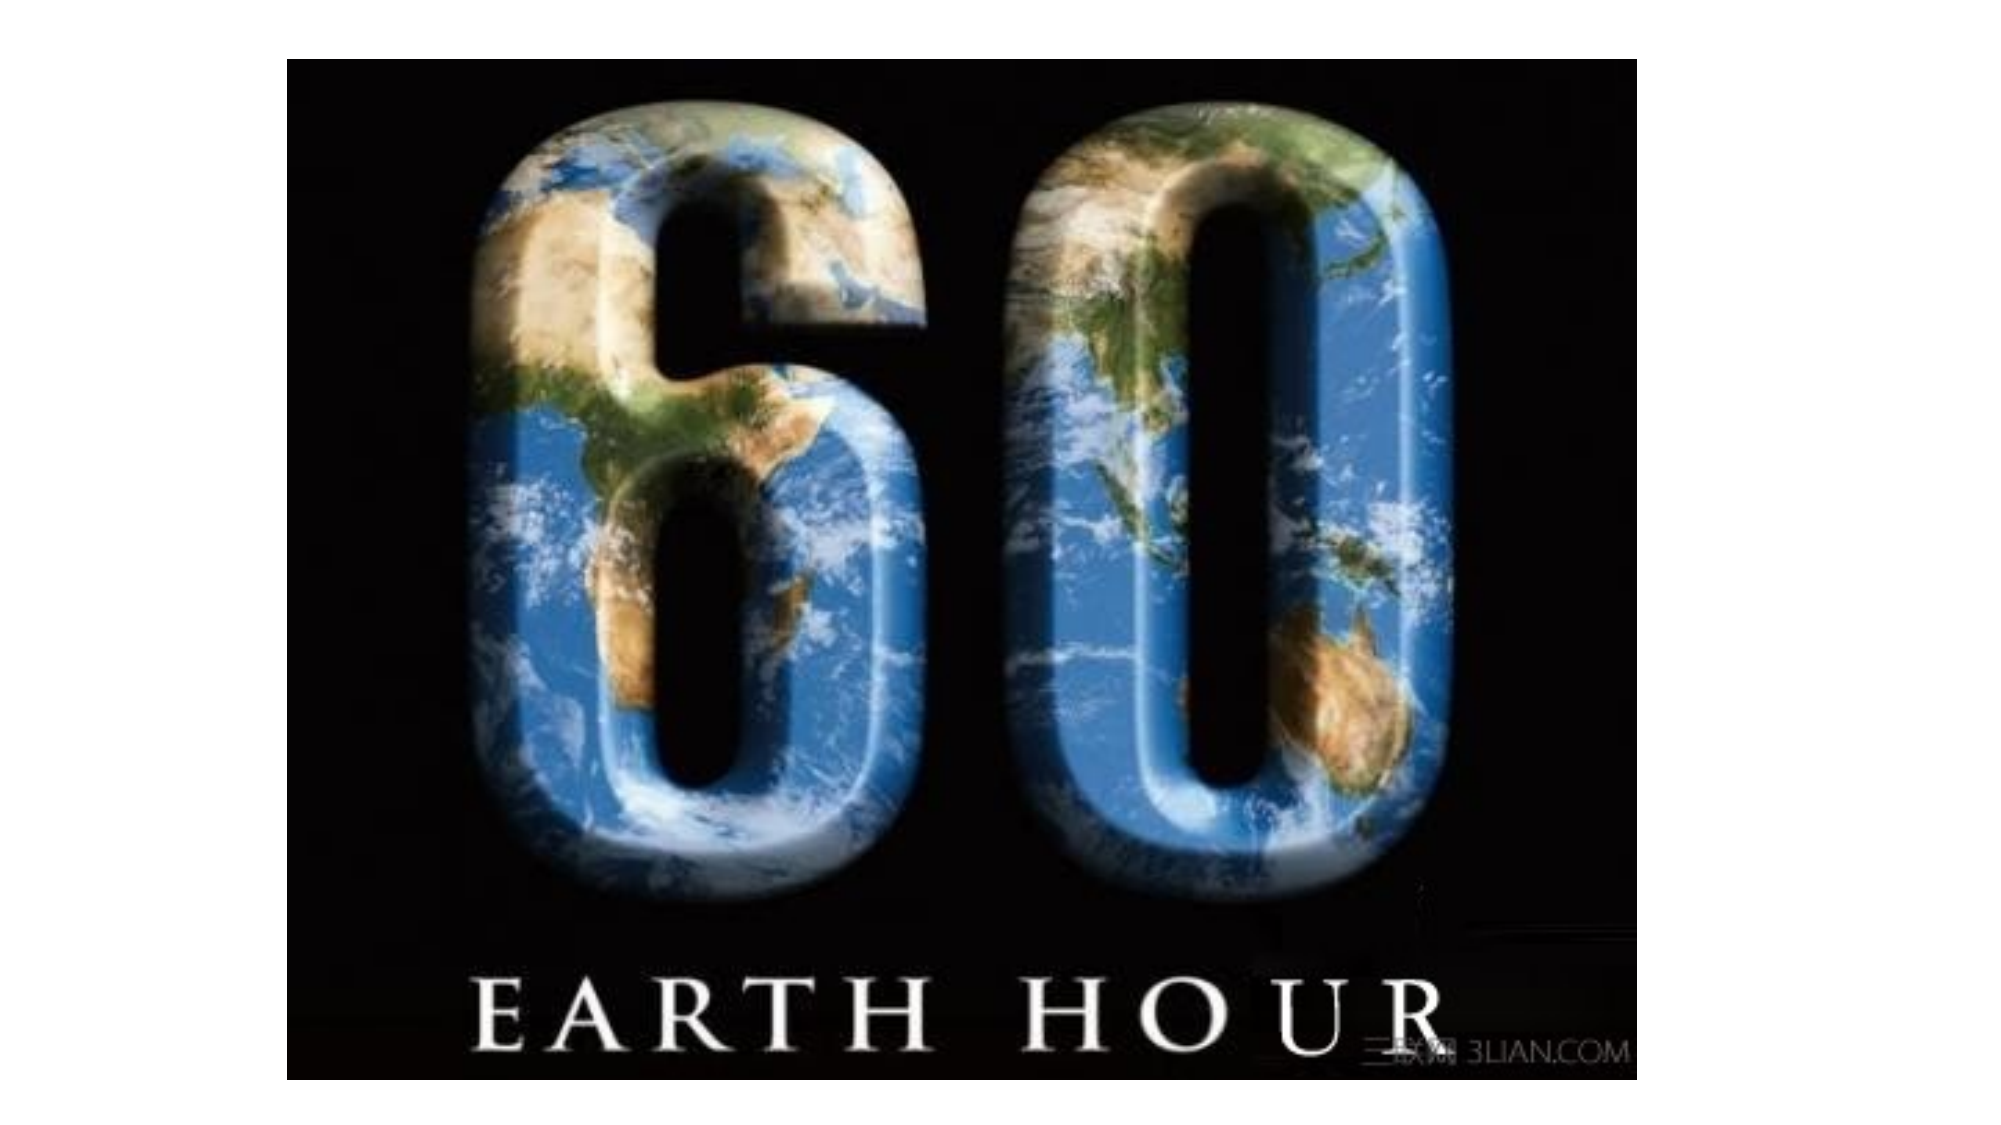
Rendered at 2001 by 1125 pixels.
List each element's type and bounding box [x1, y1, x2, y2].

list [287, 59, 1637, 1080]
